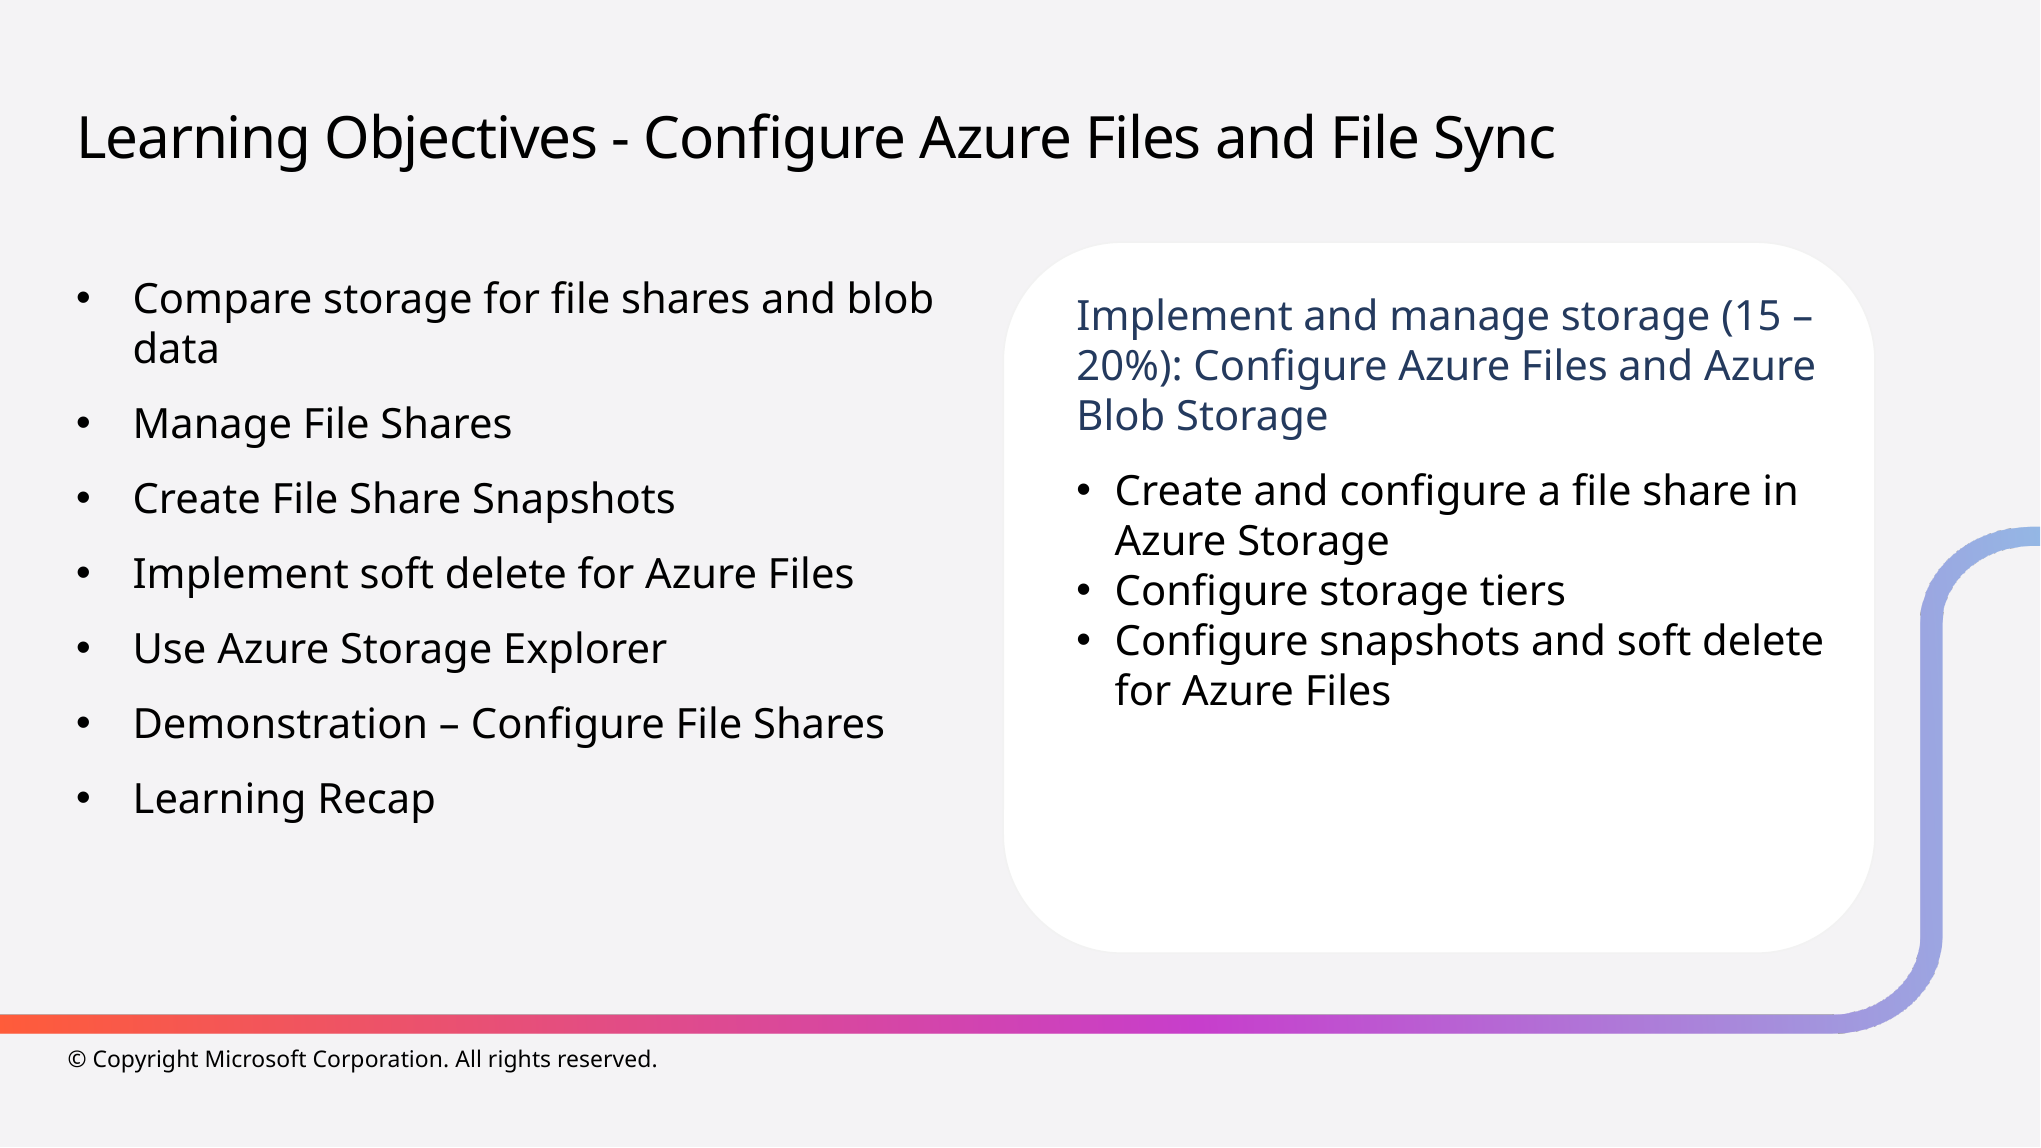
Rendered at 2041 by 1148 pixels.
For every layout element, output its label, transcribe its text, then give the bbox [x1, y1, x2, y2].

title Learning Objectives - Configure Azure Files and File Sync [76, 93, 1968, 230]
picture [0, 526, 2041, 1034]
text_box Compare storage for file shares and blob data Manage File Shares Create File Share Snapshots Implement soft delete for Azure Files Use Azure Storage Explorer Demonstration – Configure File Shares Learning Recap [75, 271, 1007, 876]
text_box Implement and manage storage (15 –20%): Configure Azure Files and Azure Blob Storage Create and configure a file share in Azure Storage Configure storage tiers Configure snapshots and soft delete for Azure Files [1061, 281, 1842, 772]
